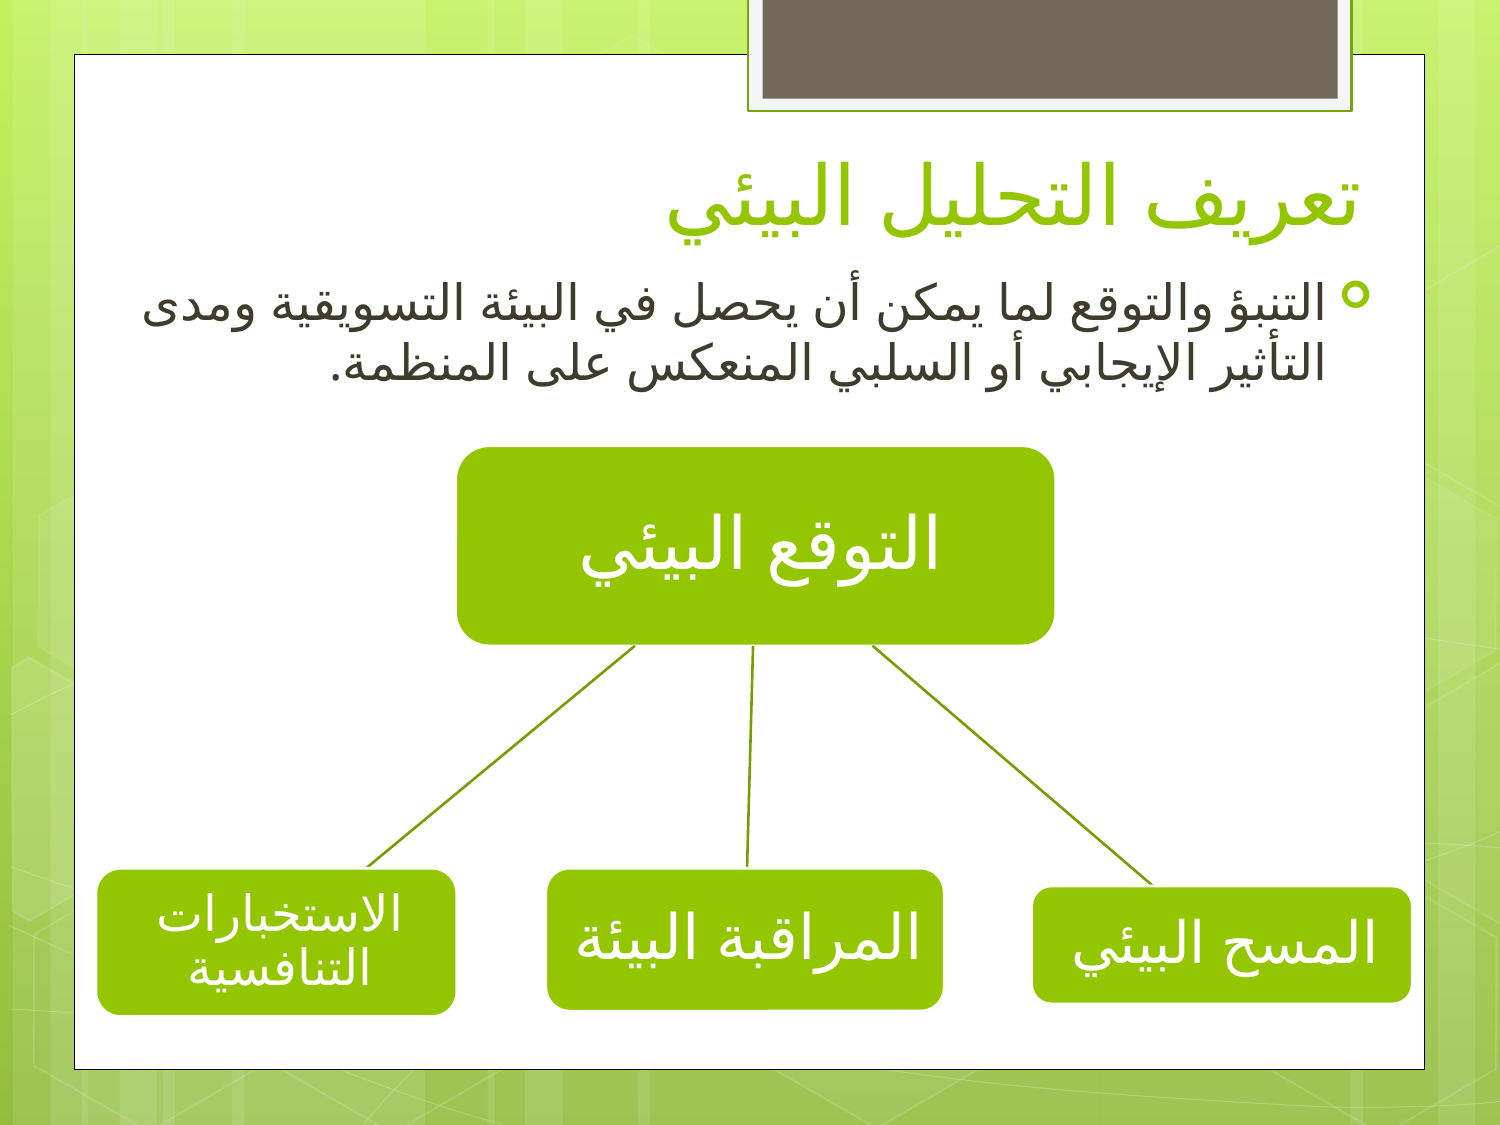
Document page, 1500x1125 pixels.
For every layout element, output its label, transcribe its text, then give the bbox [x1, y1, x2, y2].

list التنبؤ والتوقع لما يمكن أن يحصل في البيئة التسويقية ومدى التأثير الإيجابي أو السلبي المنعكس على المنظمة. [75, 262, 1400, 1063]
title تعريف التحليل البيئي [225, 62, 1378, 250]
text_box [87, 445, 1438, 1113]
